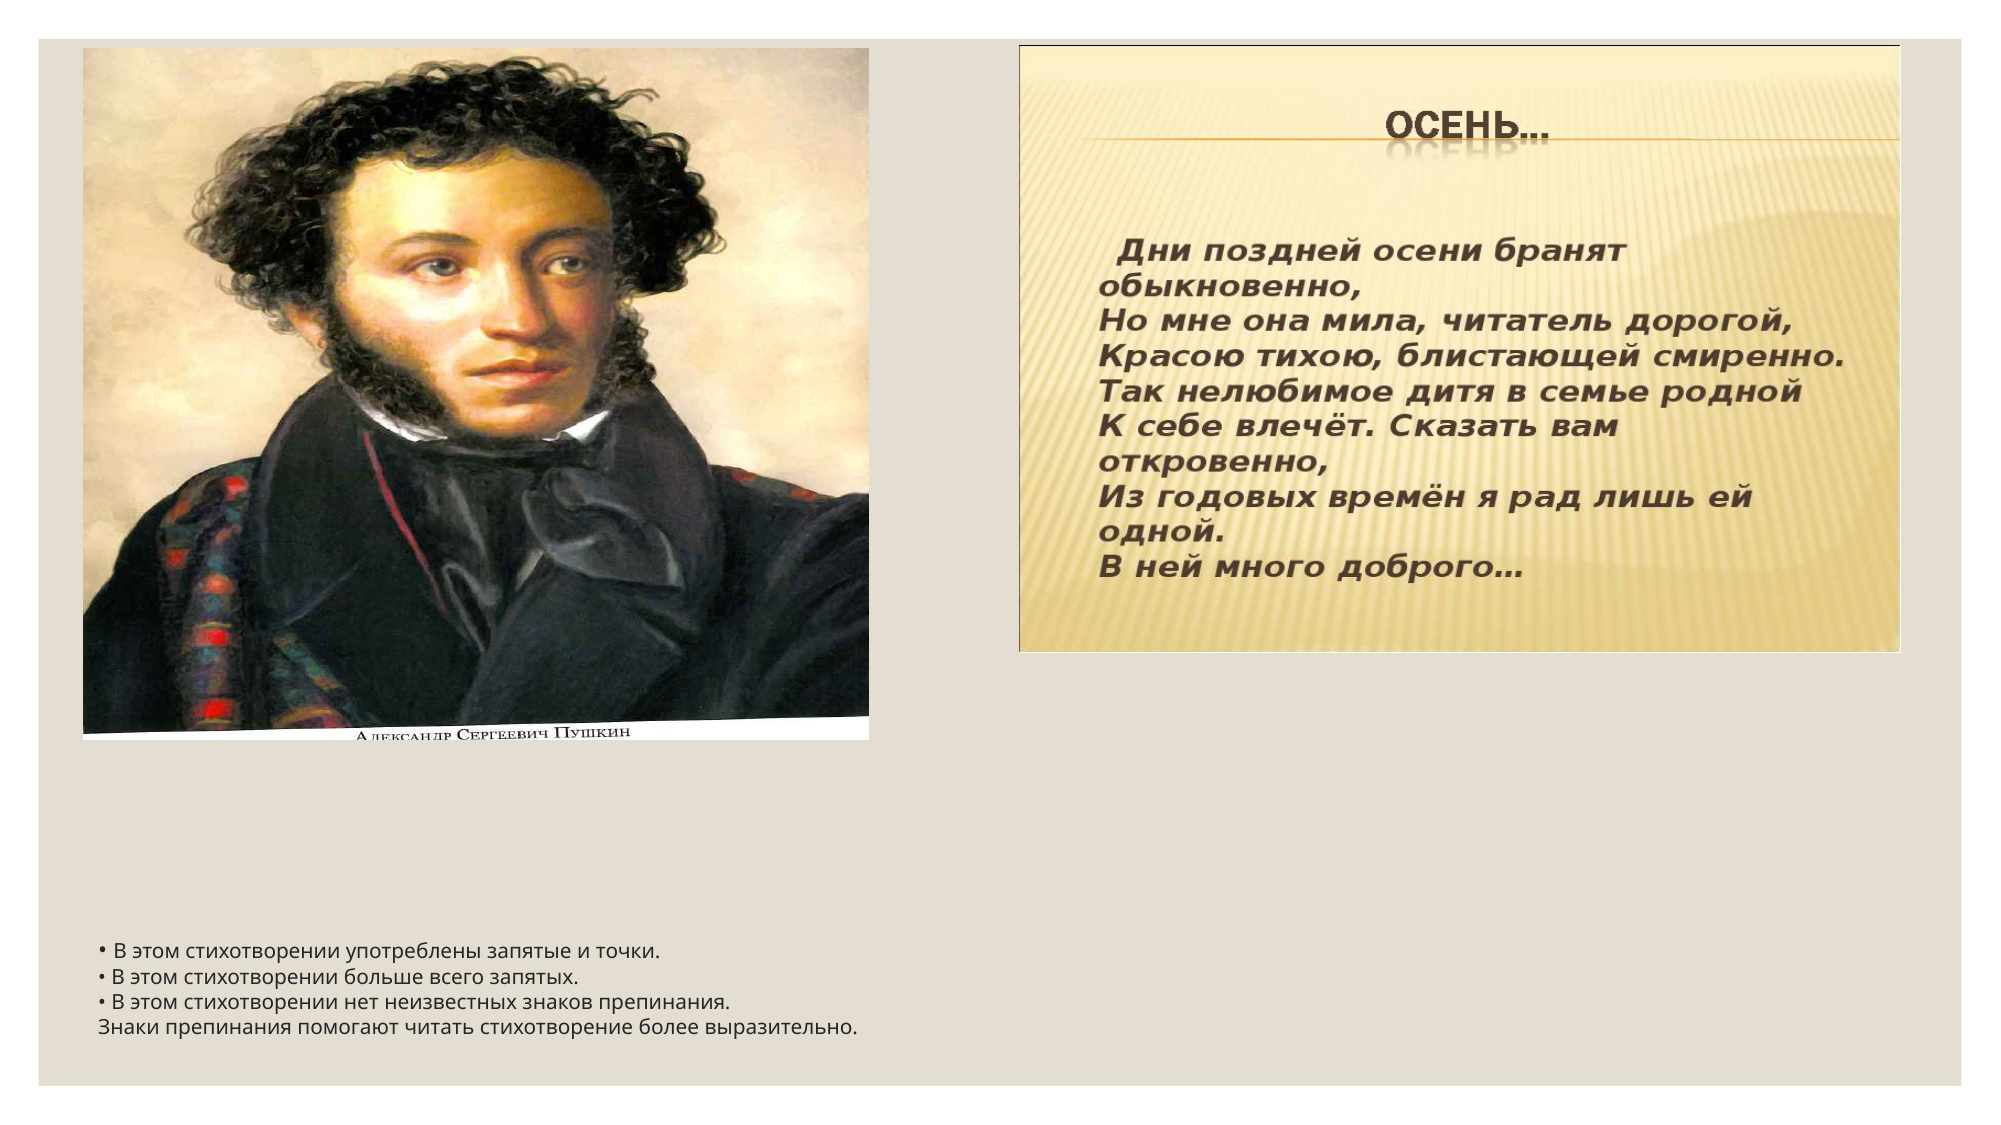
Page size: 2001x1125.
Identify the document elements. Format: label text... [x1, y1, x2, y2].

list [1019, 45, 1901, 653]
picture [83, 48, 869, 740]
title • В этом стихотворении употреблены запятые и точки. • В этом стихотворении больше всего запятых. • В этом стихотворении нет неизвестных знаков препинания. Знаки препинания помогают читать стихотворение более выразительно. [83, 927, 2000, 1048]
